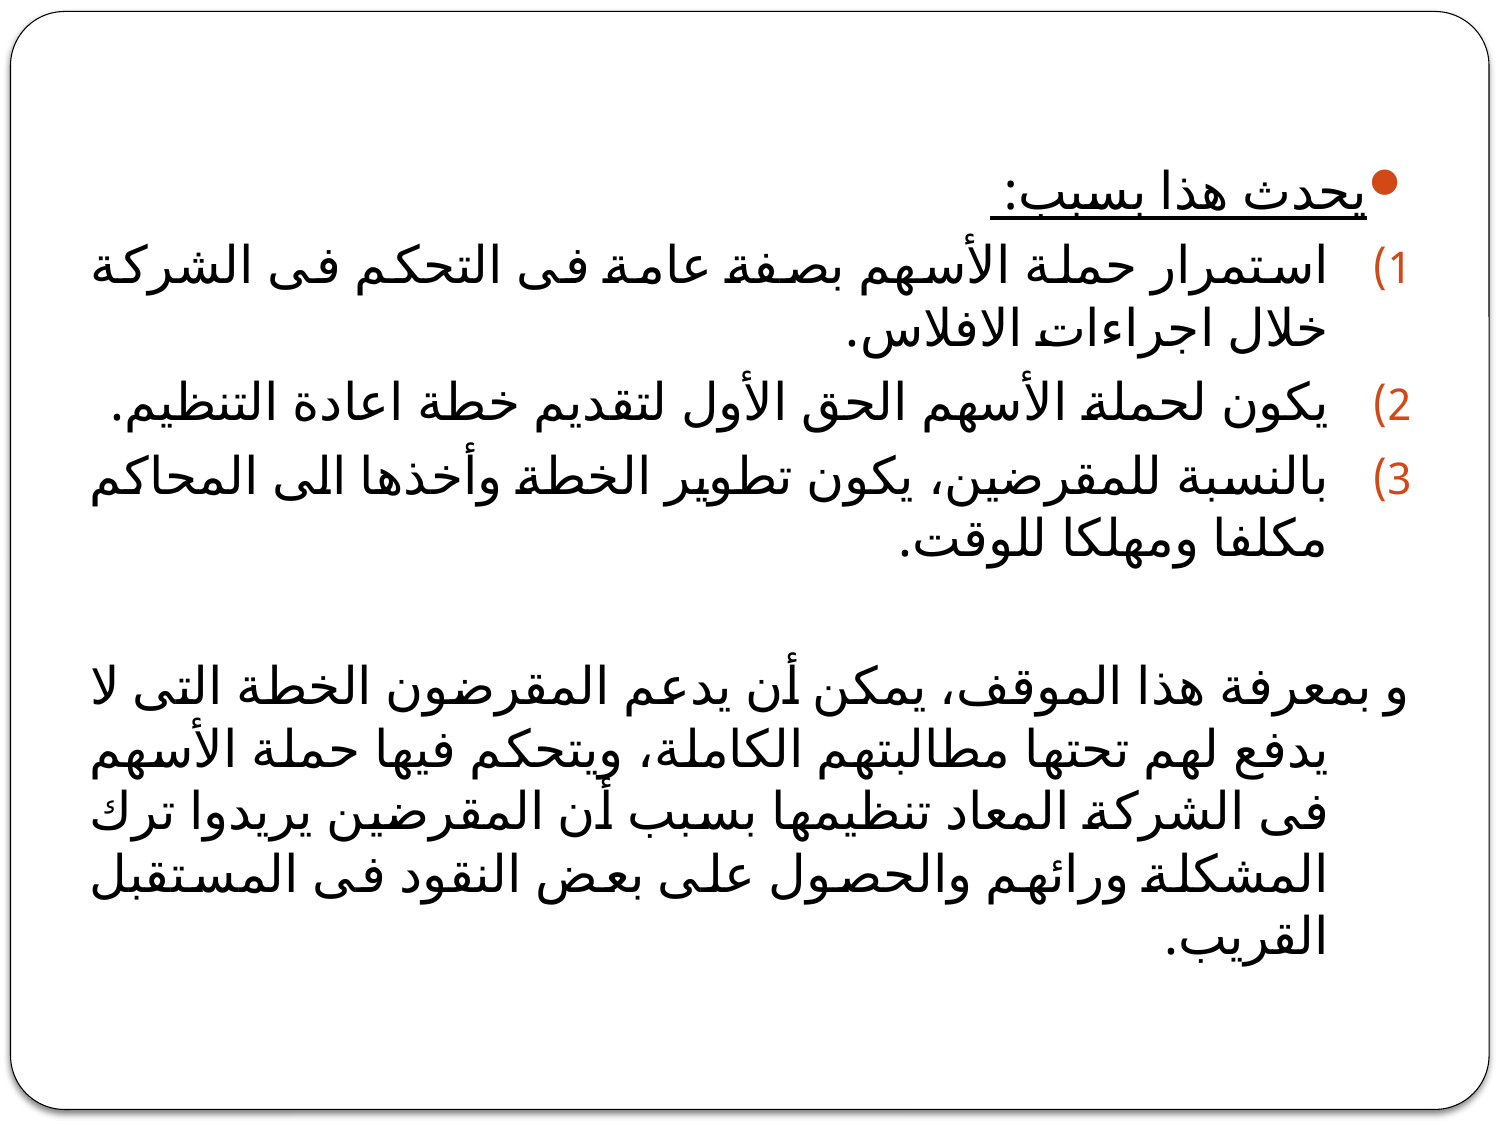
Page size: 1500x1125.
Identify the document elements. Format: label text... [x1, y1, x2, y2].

list يحدث هذا بسبب: استمرار حملة الأسهم بصفة عامة فى التحكم فى الشركة خلال اجراءات الافلاس. يكون لحملة الأسهم الحق الأول لتقديم خطة اعادة التنظيم. بالنسبة للمقرضين، يكون تطوير الخطة وأخذها الى المحاكم مكلفا ومهلكا للوقت. و بمعرفة هذا الموقف، يمكن أن يدعم المقرضون الخطة التى لا يدفع لهم تحتها مطالبتهم الكاملة، ويتحكم فيها حملة الأسهم فى الشركة المعاد تنظيمها بسبب أن المقرضين يريدوا ترك المشكلة ورائهم والحصول على بعض النقود فى المستقبل القريب. [75, 149, 1425, 988]
